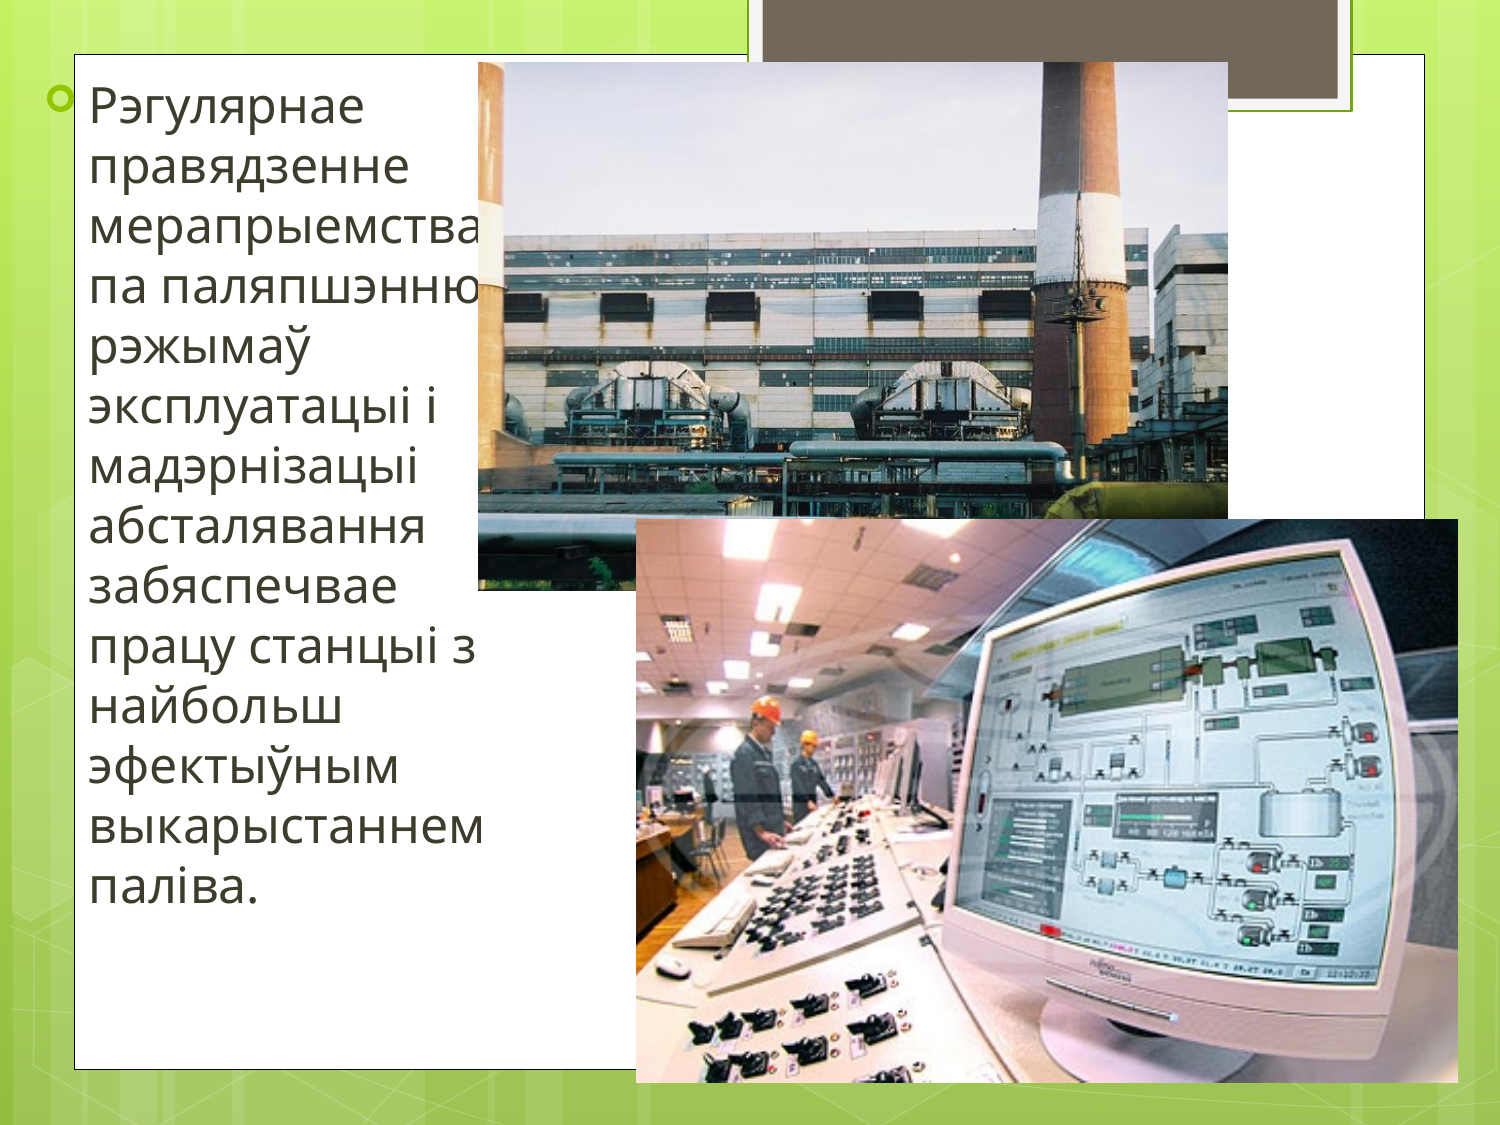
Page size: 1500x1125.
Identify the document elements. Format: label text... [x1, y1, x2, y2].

list Рэгулярнае правядзенне мерапрыемстваў па паляпшэнню рэжымаў эксплуатацыі і мадэрнізацыі абсталявання забяспечвае працу станцыі з найбольш эфектыўным выкарыстаннем паліва. [17, 66, 538, 1071]
picture [478, 62, 1458, 1083]
